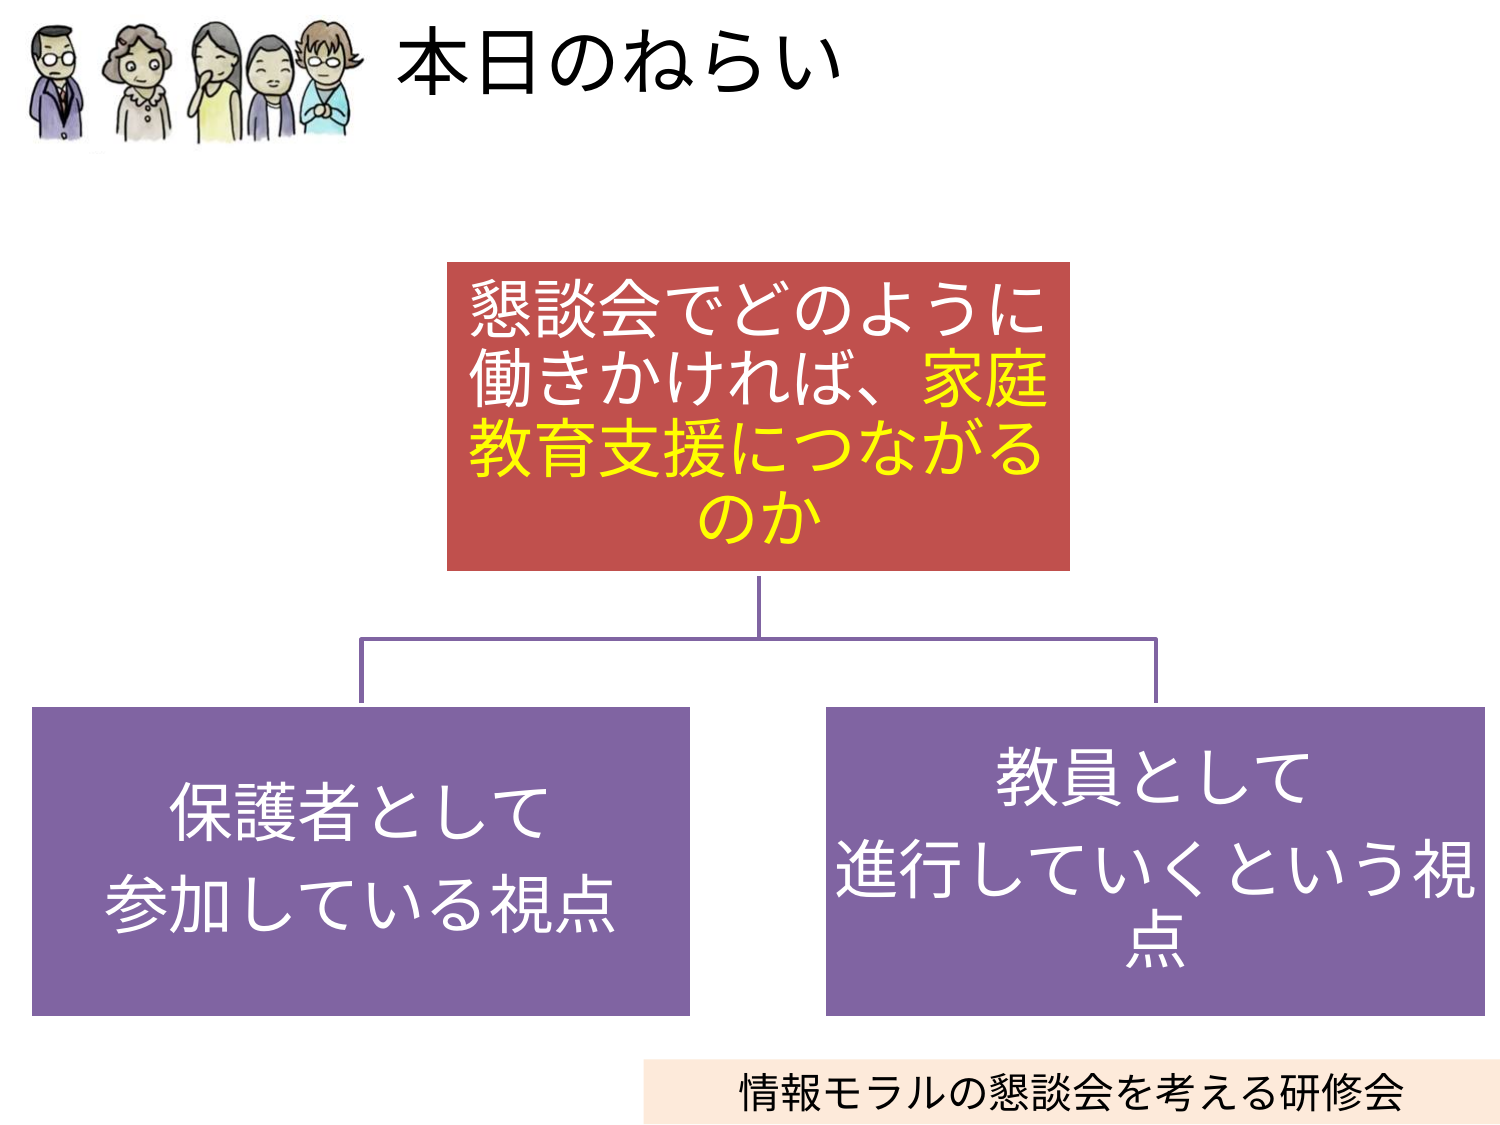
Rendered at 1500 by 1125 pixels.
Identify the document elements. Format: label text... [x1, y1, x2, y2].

text_box 本日のねらい [385, 7, 1471, 112]
picture [0, 0, 381, 154]
text_box 情報モラルの懇談会を考える研修会 [643, 1059, 1500, 1125]
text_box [29, 184, 1489, 1095]
